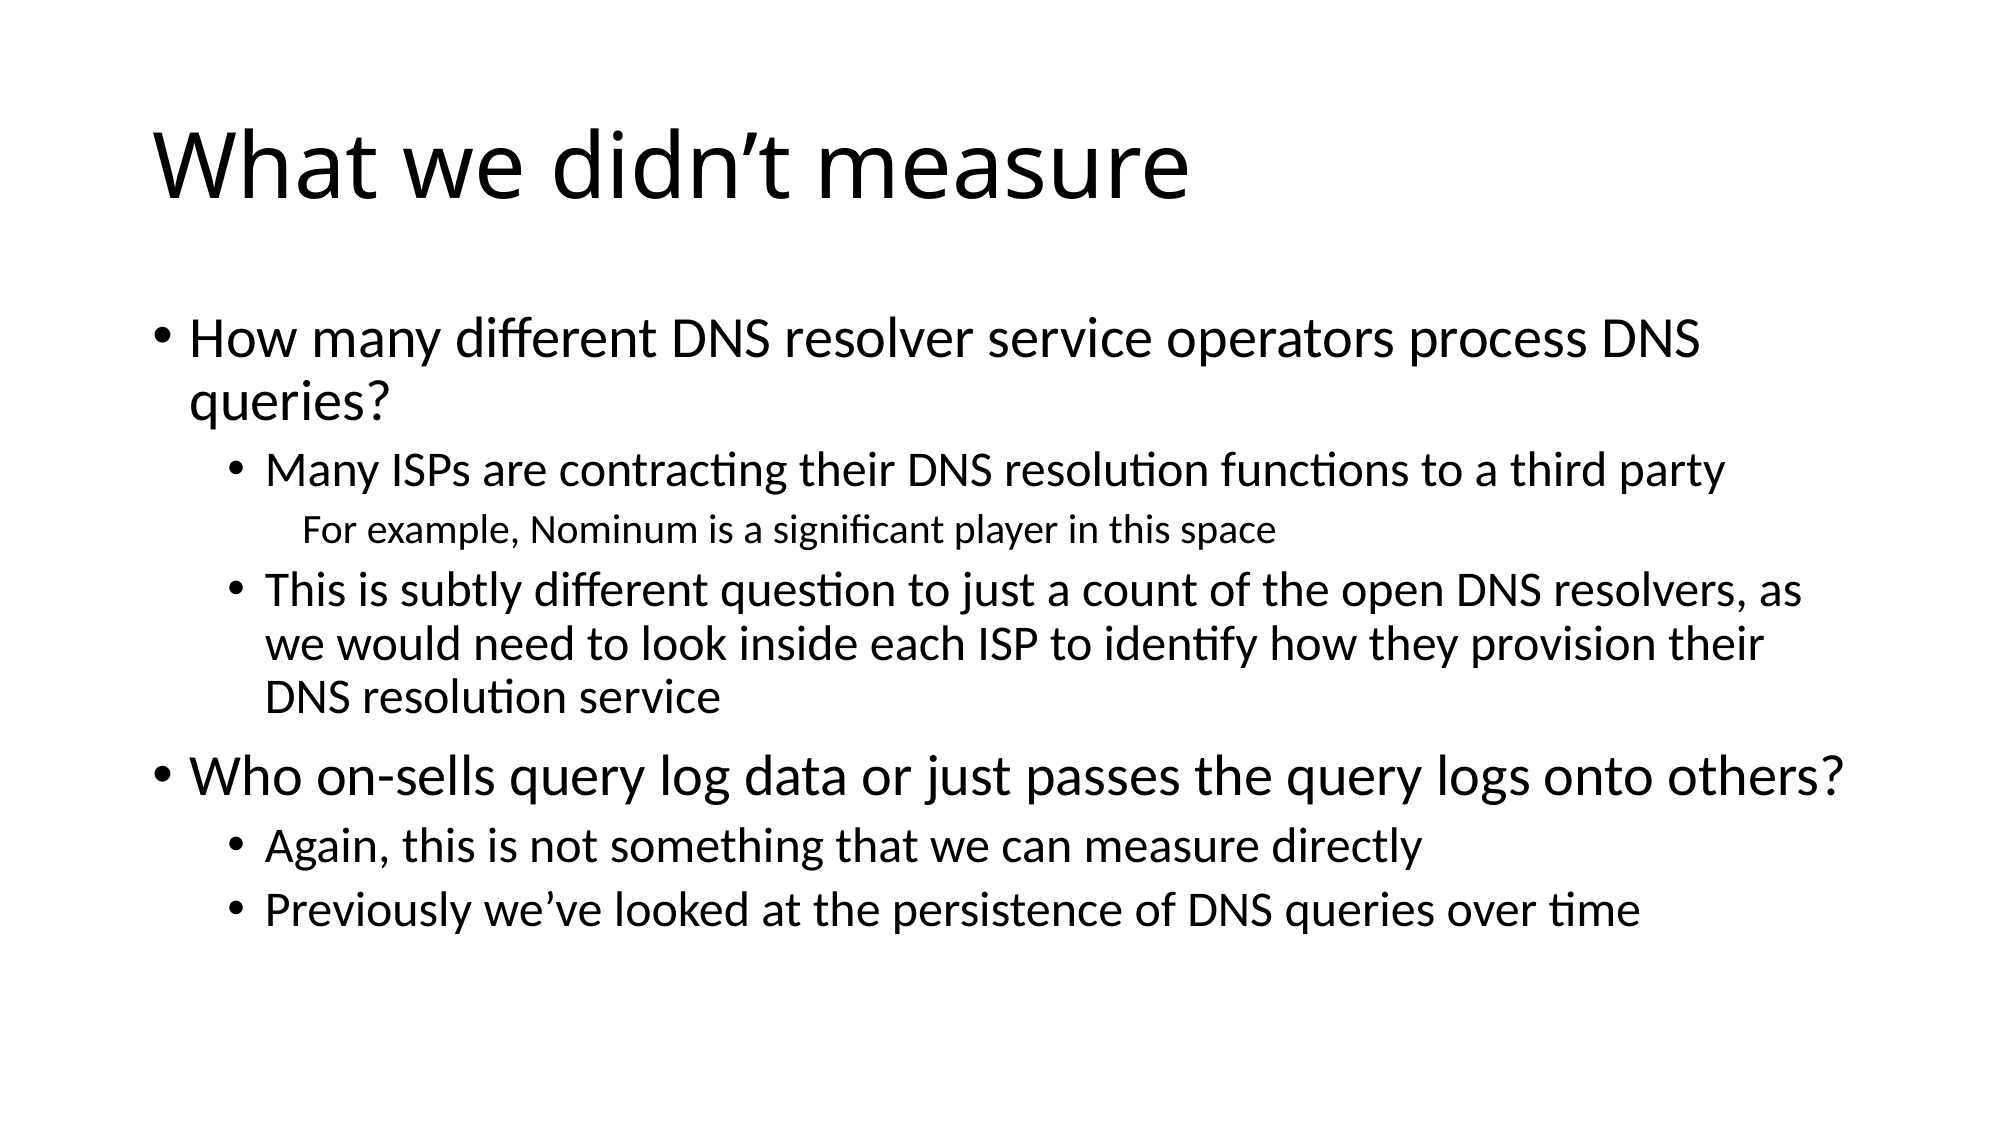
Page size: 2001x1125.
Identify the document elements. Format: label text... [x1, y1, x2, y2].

title What we didn’t measure [137, 59, 1863, 278]
list How many different DNS resolver service operators process DNS queries? Many ISPs are contracting their DNS resolution functions to a third party For example, Nominum is a significant player in this space This is subtly different question to just a count of the open DNS resolvers, as we would need to look inside each ISP to identify how they provision their DNS resolution service Who on-sells query log data or just passes the query logs onto others? Again, this is not something that we can measure directly Previously we’ve looked at the persistence of DNS queries over time [137, 299, 1863, 1014]
